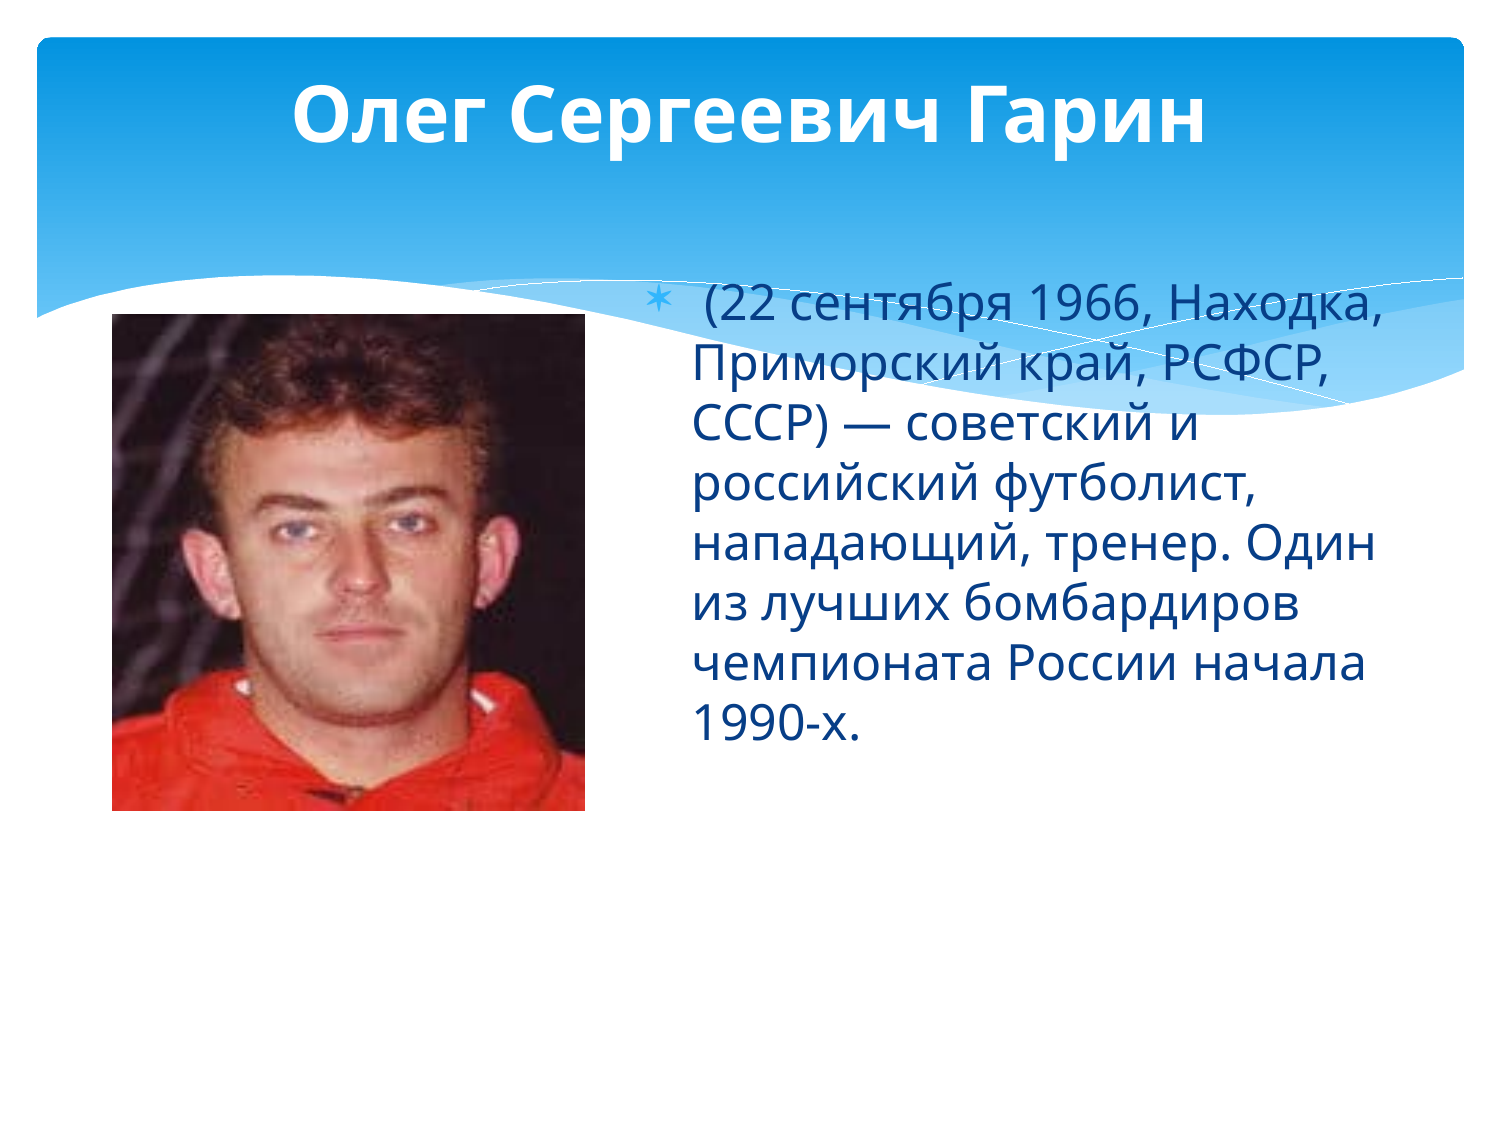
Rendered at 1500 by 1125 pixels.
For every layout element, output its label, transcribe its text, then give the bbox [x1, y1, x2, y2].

list (22 сентября 1966, Находка, Приморский край, РСФСР, СССР) — советский и российский футболист, нападающий, тренер. Один из лучших бомбардиров чемпионата России начала 1990-х. [631, 262, 1425, 1005]
title Олег Сергеевич Гарин [75, 55, 1425, 261]
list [111, 314, 585, 811]
